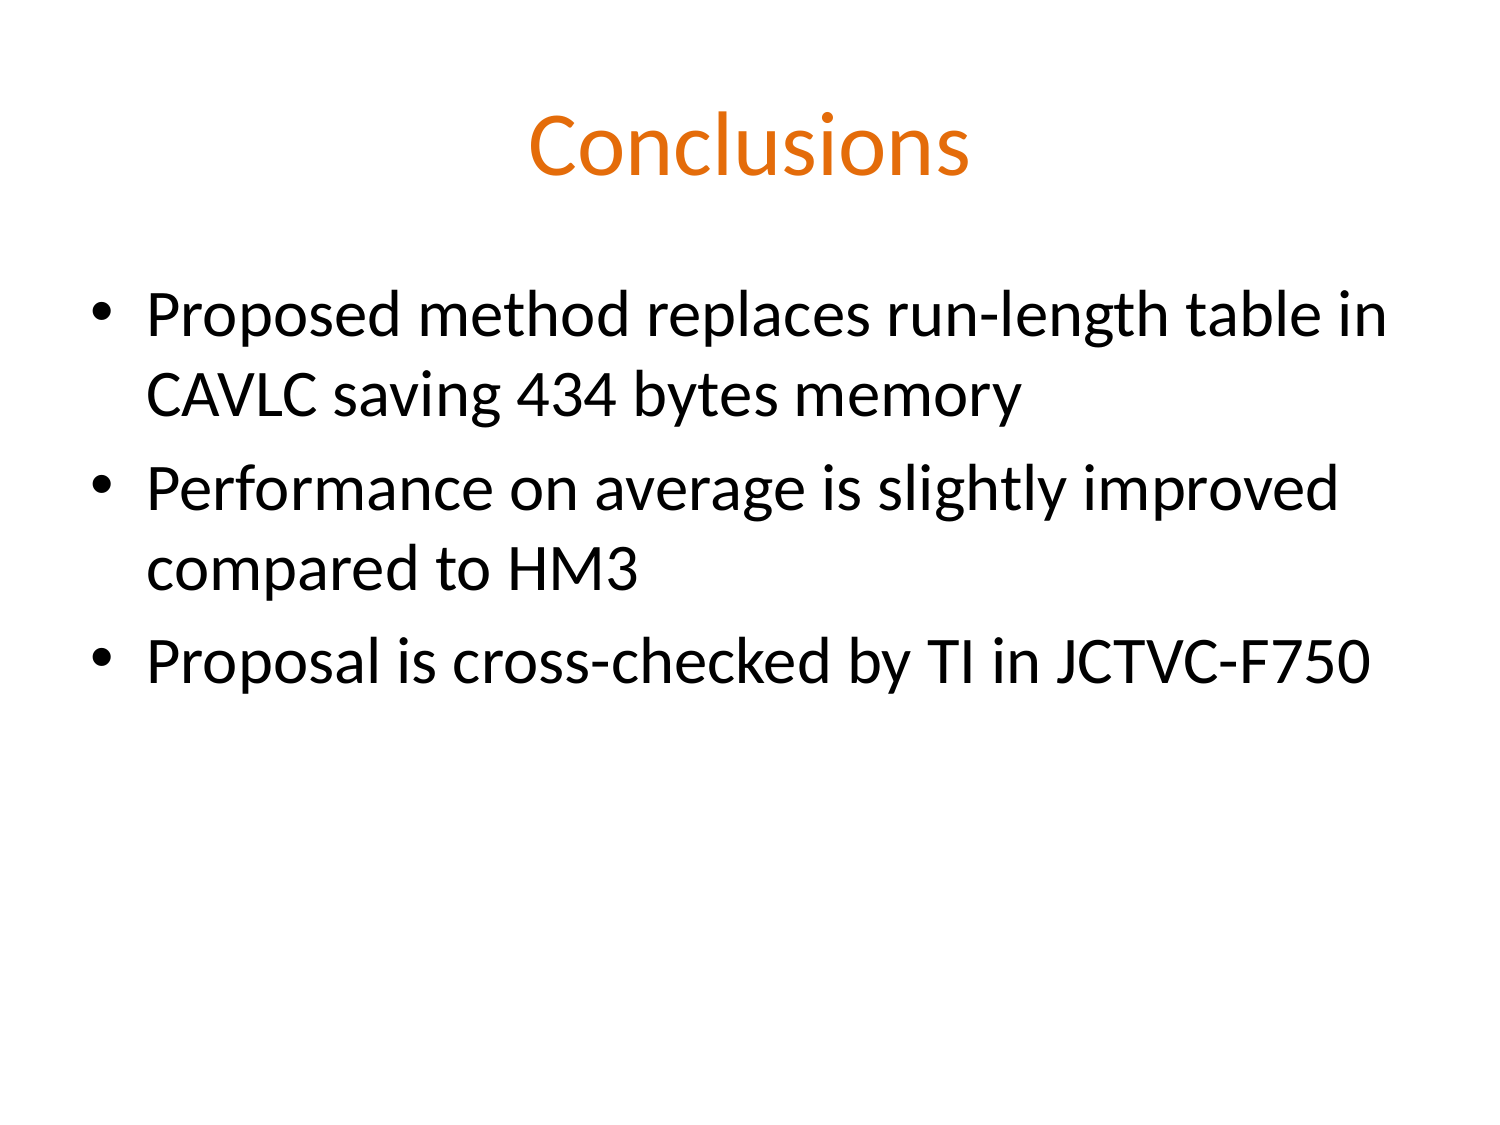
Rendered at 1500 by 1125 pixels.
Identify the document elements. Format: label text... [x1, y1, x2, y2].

list Proposed method replaces run-length table in CAVLC saving 434 bytes memory Performance on average is slightly improved compared to HM3 Proposal is cross-checked by TI in JCTVC-F750 [75, 262, 1425, 1005]
title Conclusions [75, 45, 1425, 233]
